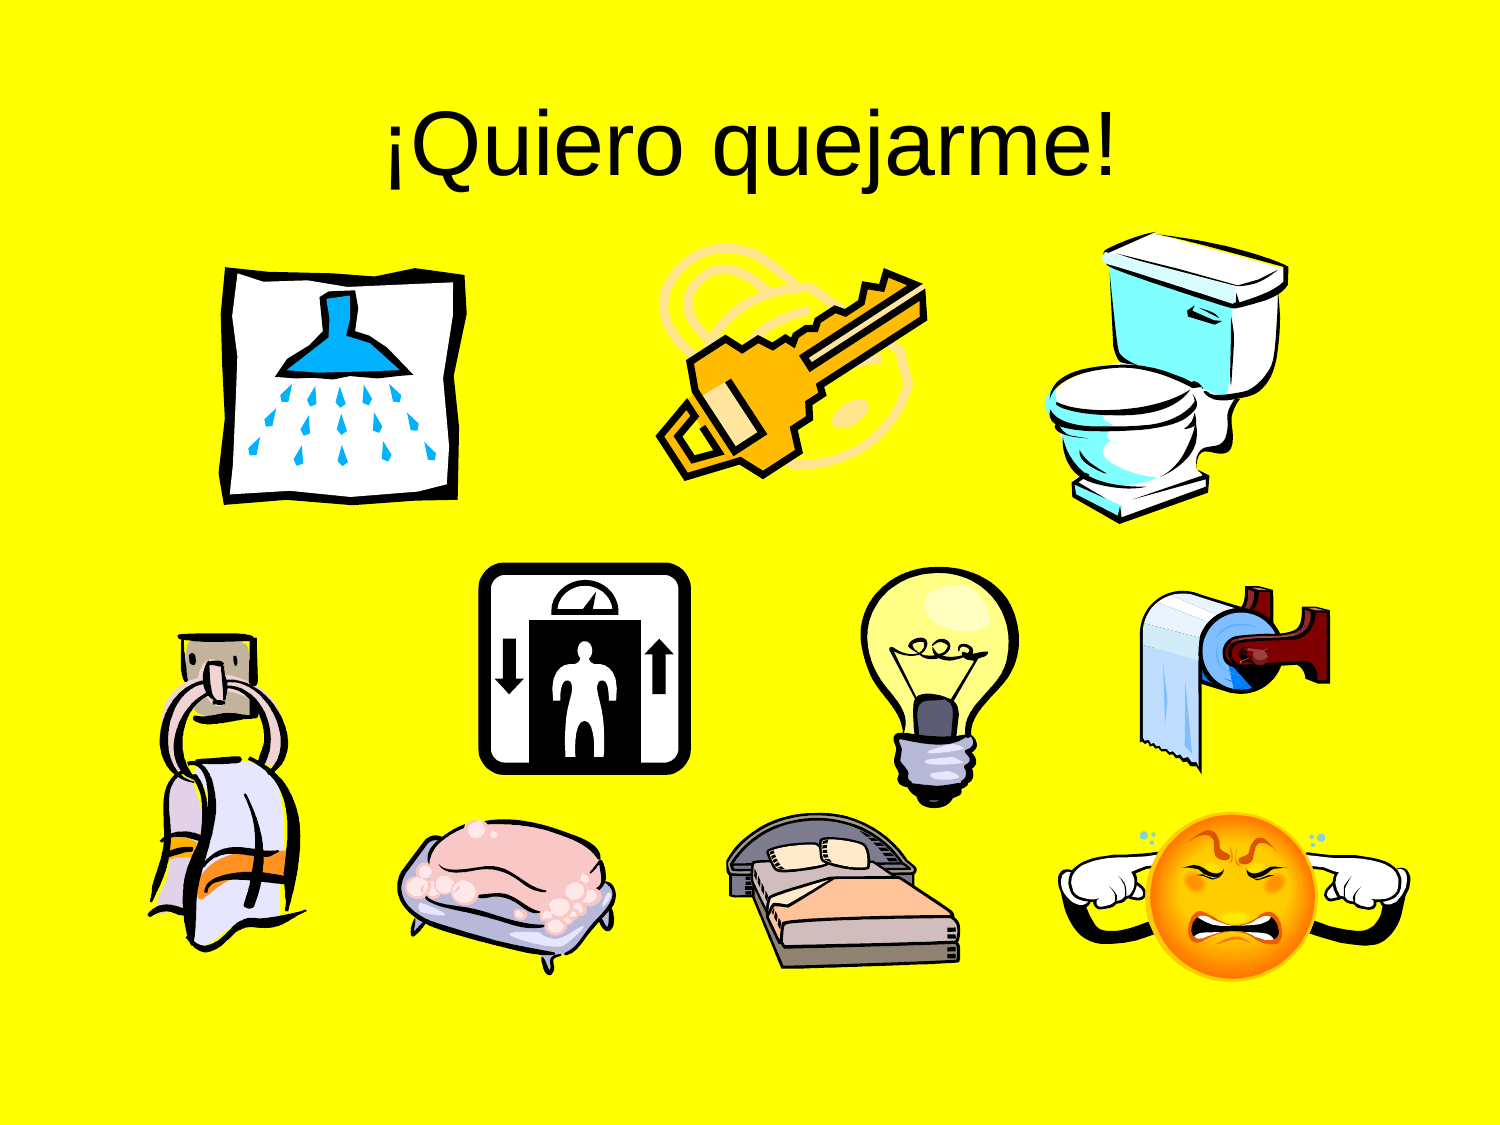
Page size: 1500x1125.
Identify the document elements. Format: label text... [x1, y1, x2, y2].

picture [218, 266, 467, 506]
picture [478, 562, 692, 776]
picture [655, 243, 928, 482]
picture [1033, 231, 1289, 525]
picture [1139, 585, 1331, 775]
picture [725, 562, 1024, 972]
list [395, 814, 621, 980]
picture [1056, 810, 1412, 984]
title ¡Quiero quejarme! [74, 44, 1426, 233]
picture [147, 632, 307, 953]
